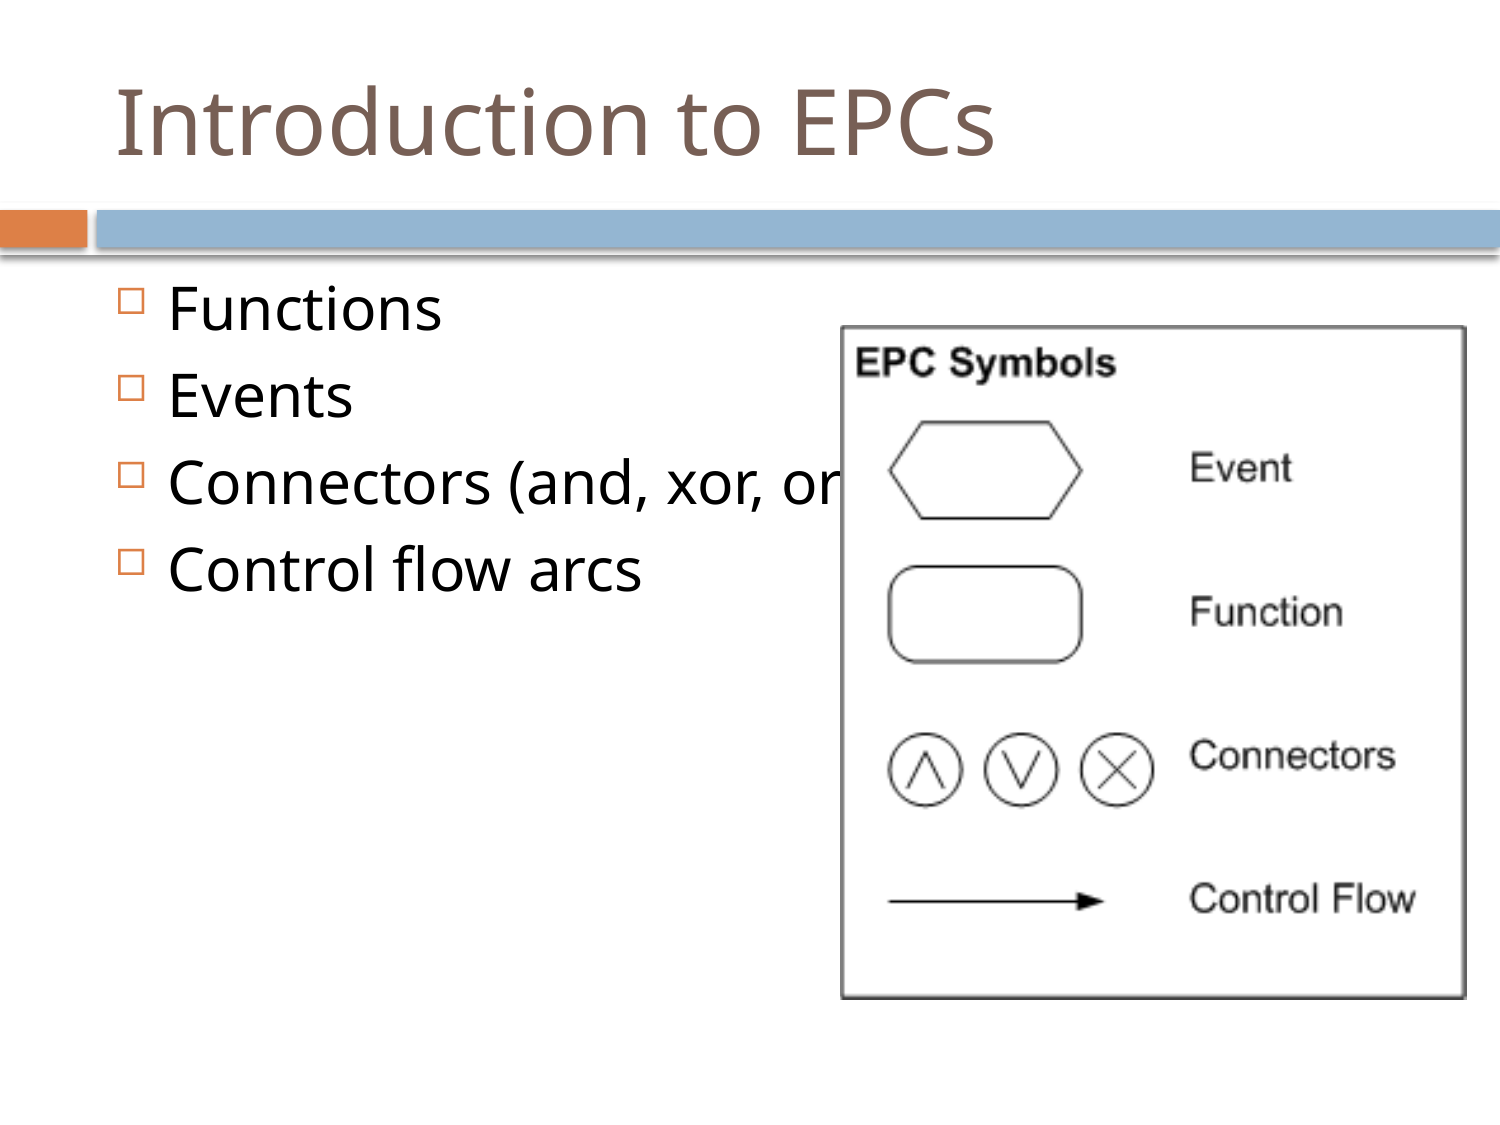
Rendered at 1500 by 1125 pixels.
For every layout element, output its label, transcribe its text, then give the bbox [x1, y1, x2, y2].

picture [839, 325, 1467, 1001]
title Introduction to EPCs [100, 37, 1438, 200]
list Functions Events Connectors (and, xor, or) Control flow arcs [100, 262, 1438, 1000]
